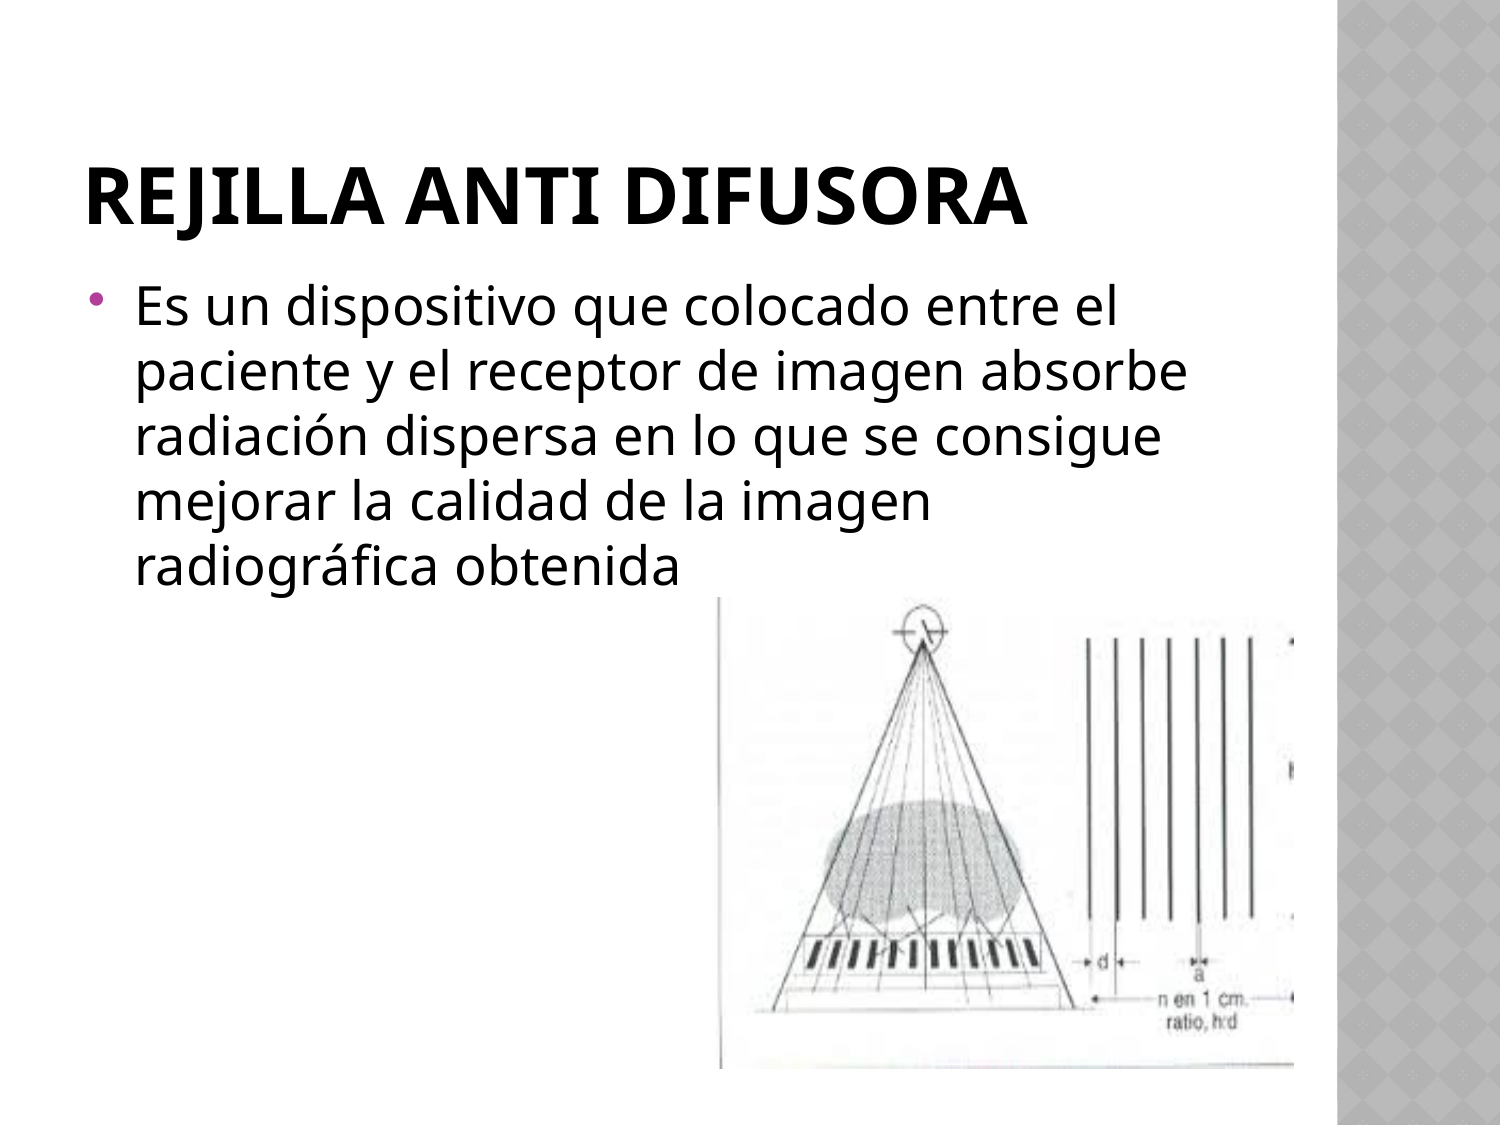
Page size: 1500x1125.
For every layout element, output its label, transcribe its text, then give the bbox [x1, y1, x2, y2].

list Es un dispositivo que colocado entre el paciente y el receptor de imagen absorbe radiación dispersa en lo que se consigue mejorar la calidad de la imagen radiográfica obtenida [75, 264, 1263, 1059]
picture [714, 597, 1294, 1069]
title Rejilla anti difusora [75, 52, 1263, 240]
